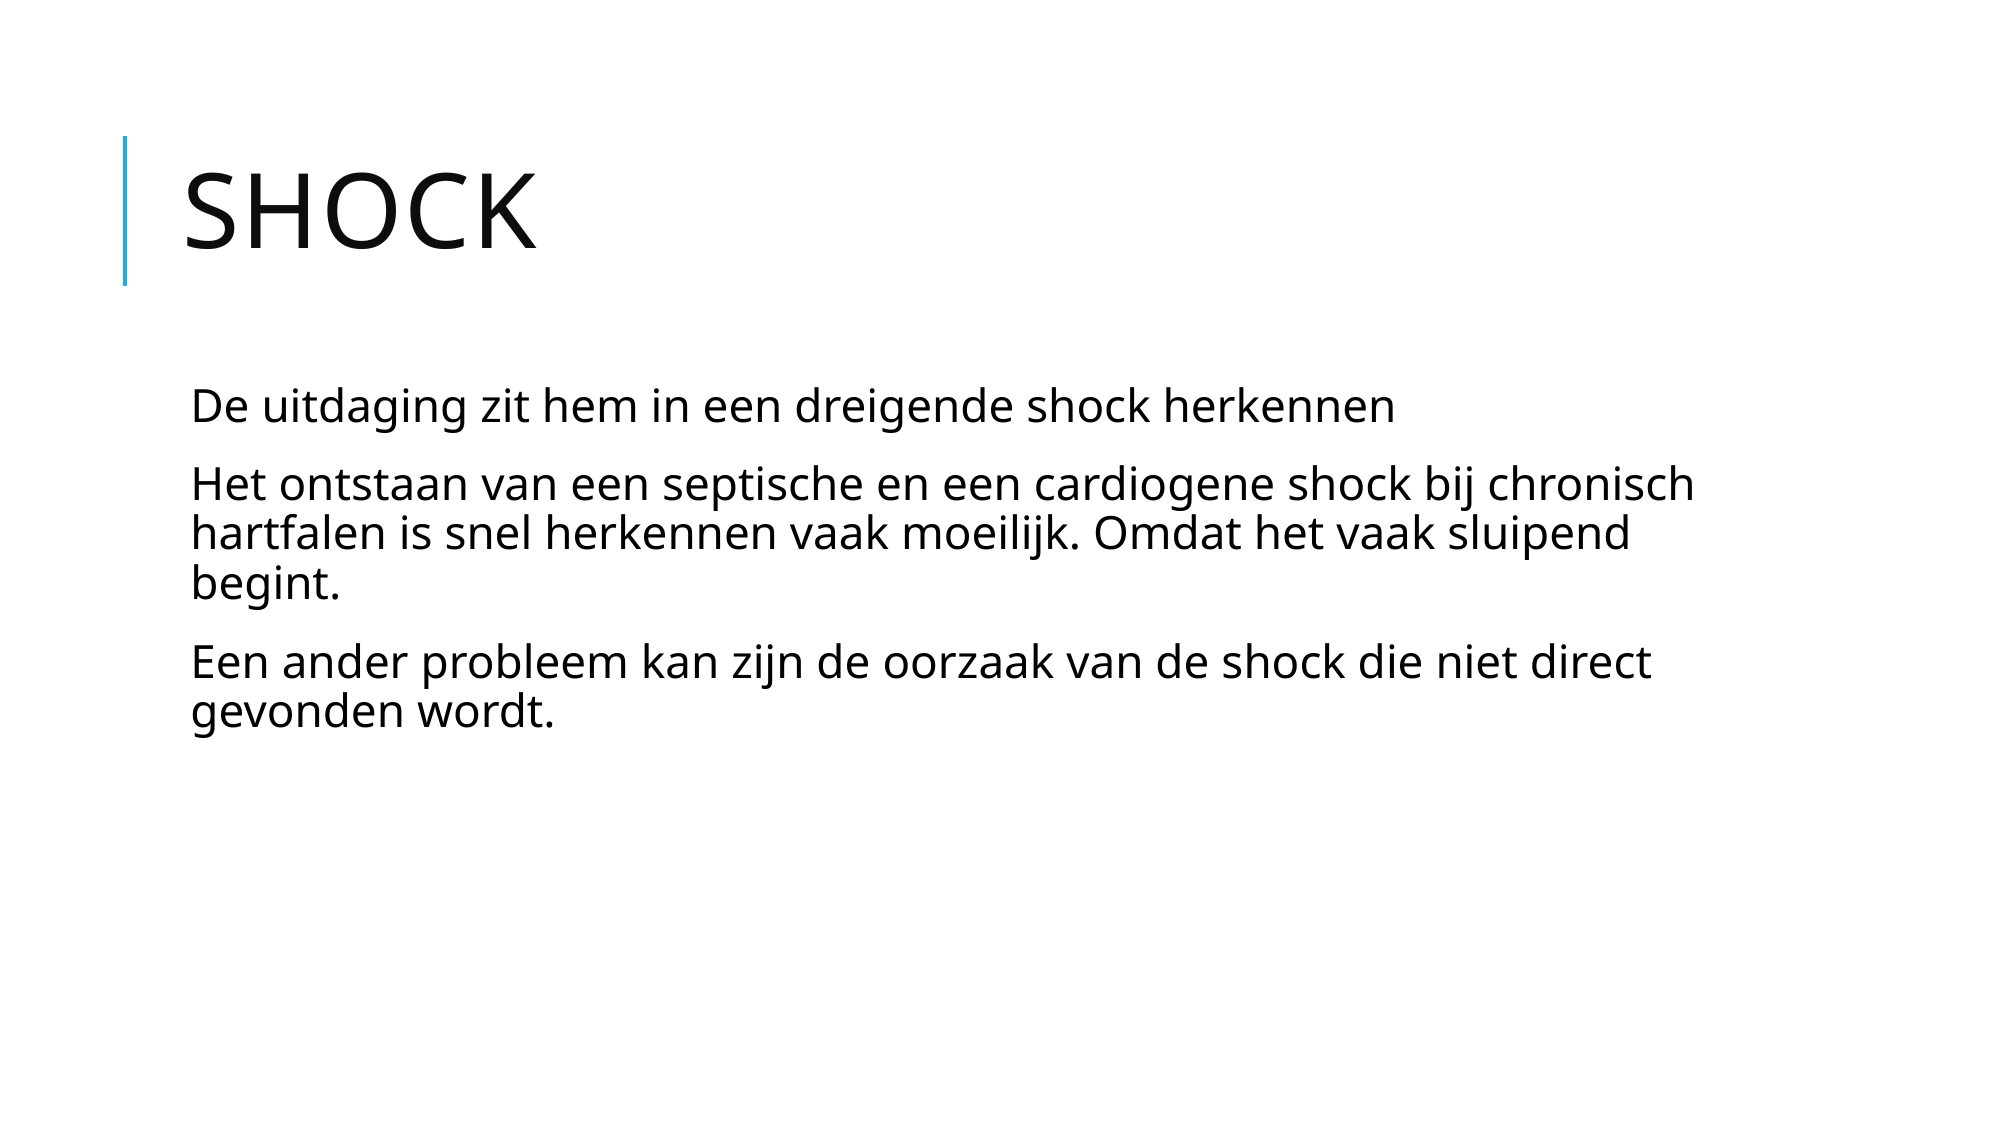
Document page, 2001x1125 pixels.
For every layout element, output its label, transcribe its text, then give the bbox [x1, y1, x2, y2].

title shock [168, 96, 1763, 342]
list De uitdaging zit hem in een dreigende shock herkennen Het ontstaan van een septische en een cardiogene shock bij chronisch hartfalen is snel herkennen vaak moeilijk. Omdat het vaak sluipend begint. Een ander probleem kan zijn de oorzaak van de shock die niet direct gevonden wordt. [168, 375, 1763, 1035]
